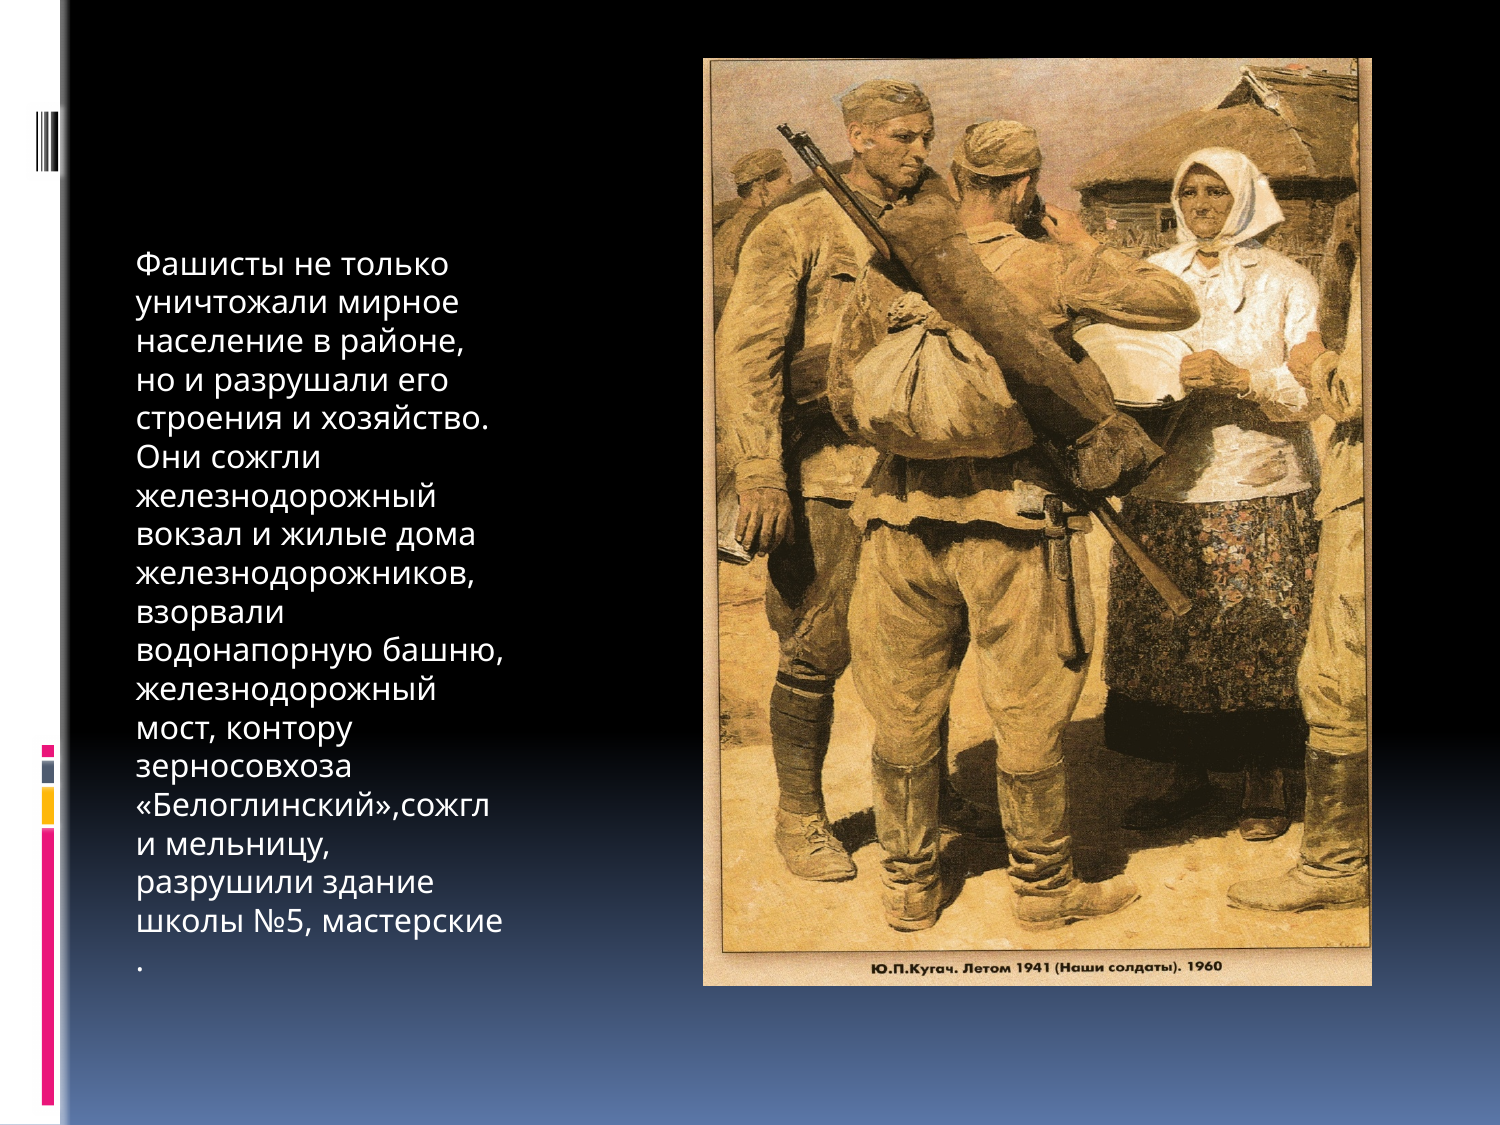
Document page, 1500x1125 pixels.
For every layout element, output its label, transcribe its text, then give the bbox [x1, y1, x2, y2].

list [702, 58, 1372, 986]
list Фашисты не только уничтожали мирное население в районе, но и разрушали его строения и хозяйство. Они сожгли железнодорожный вокзал и жилые дома железнодорожников, взорвали водонапорную башню, железнодорожный мост, контору зерносовхоза «Белоглинский»,сожгли мельницу, разрушили здание школы №5, мастерские . [112, 235, 525, 986]
